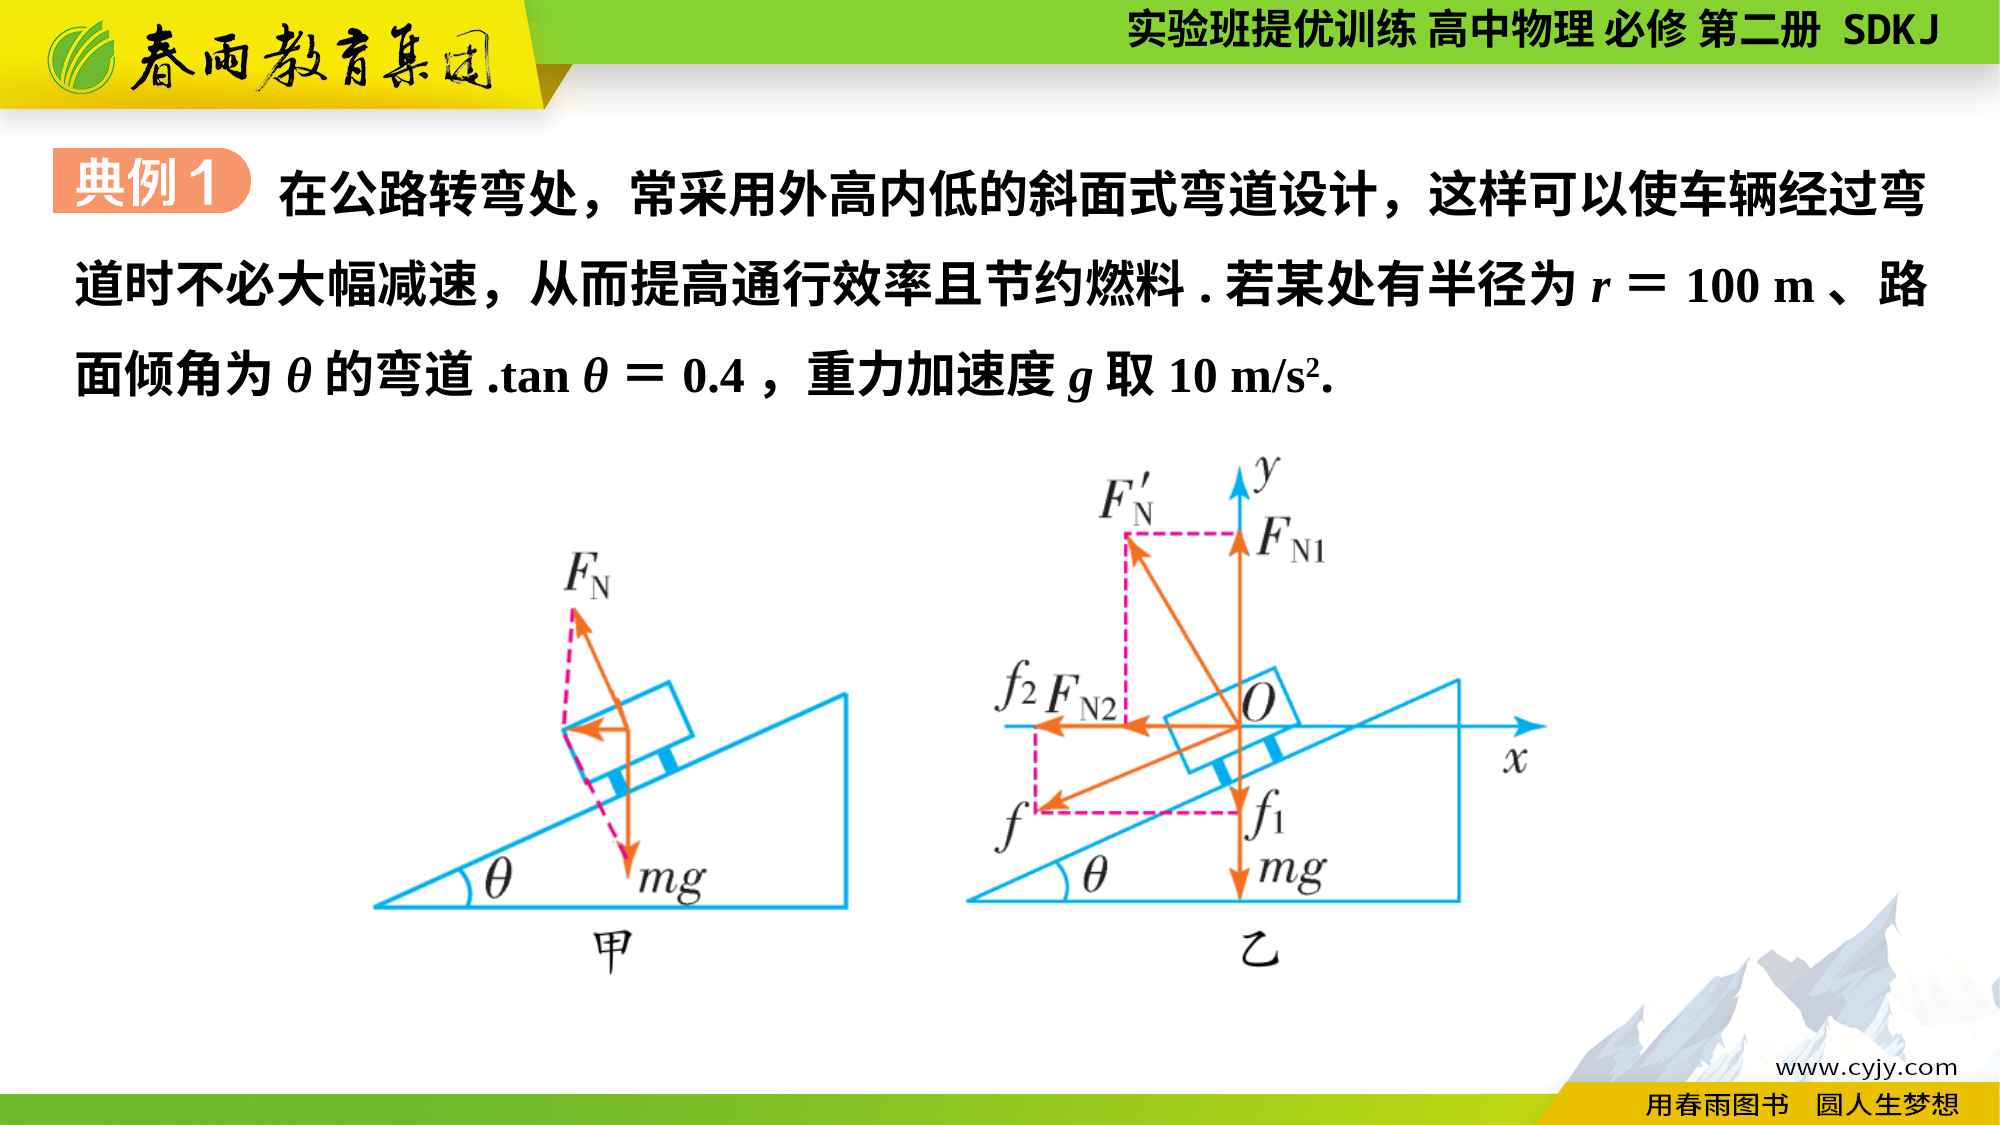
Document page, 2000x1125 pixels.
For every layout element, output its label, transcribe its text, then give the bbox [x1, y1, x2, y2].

picture [0, 0, 2000, 1125]
list 在公路转弯处，常采用外高内低的斜面式弯道设计，这样可以使车辆经过弯道时不必大幅减速，从而提高通行效率且节约燃料.若某处有半径为r＝100 m、路面倾角为θ的弯道.tan θ＝0.4，重力加速度g取10 m/s2. [59, 125, 1944, 413]
